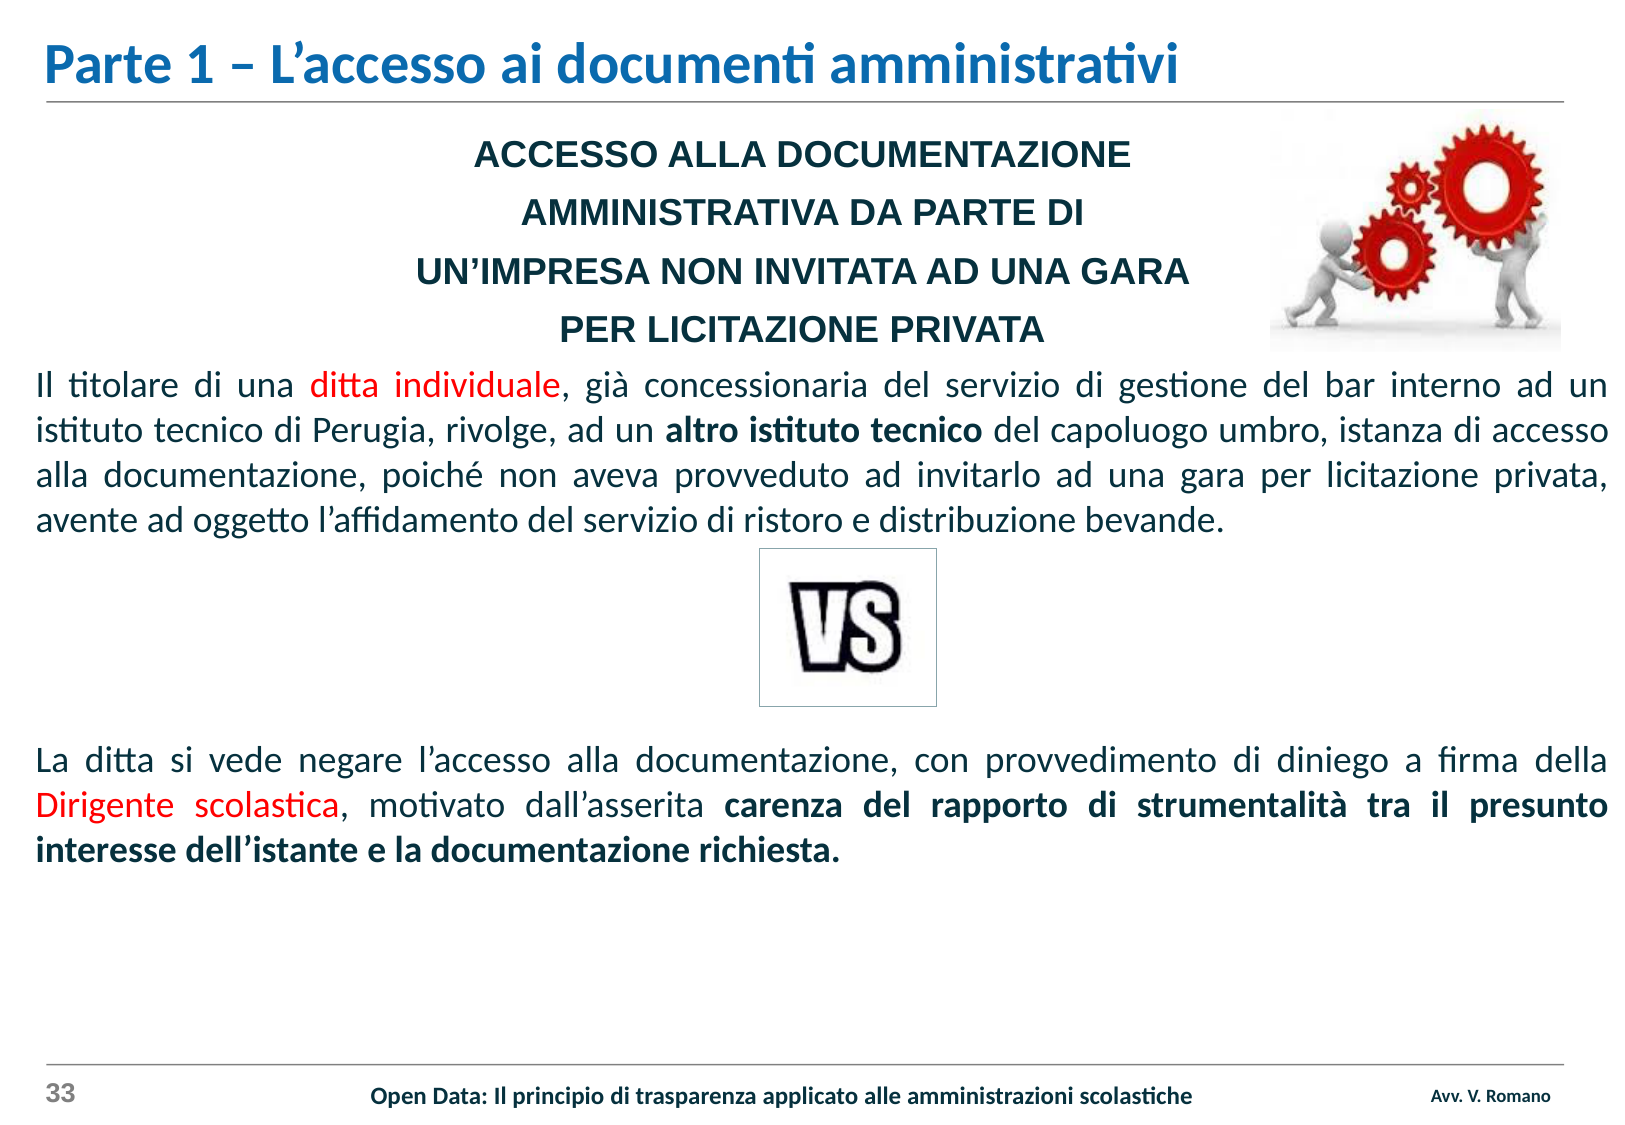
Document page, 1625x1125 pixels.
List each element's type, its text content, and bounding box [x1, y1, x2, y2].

text_box ACCESSO ALLA DOCUMENTAZIONE AMMINISTRATIVA DA PARTE DI UN’IMPRESA NON INVITATA AD UNA GARA PER LICITAZIONE PRIVATA [401, 116, 1204, 228]
picture [1270, 109, 1561, 352]
text_box Il titolare di una ditta individuale, già concessionaria del servizio di gestione del bar interno ad un istituto tecnico di Perugia, rivolge, ad un altro istituto tecnico del capoluogo umbro, istanza di accesso alla documentazione, poiché non aveva provveduto ad invitarlo ad una gara per licitazione privata, avente ad oggetto l’affidamento del servizio di ristoro e distribuzione bevande. La ditta si vede negare l’accesso alla documentazione, con provvedimento di diniego a firma della Dirigente scolastica, motivato dall’asserita carenza del rapporto di strumentalità tra il presunto interesse dell’istante e la documentazione richiesta. [20, 352, 1625, 1078]
picture [758, 547, 937, 707]
text_box [43, 228, 1265, 352]
text_box [44, 233, 1265, 349]
text_box Parte 1 – L’accesso ai documenti amministrativi [44, 24, 1561, 91]
